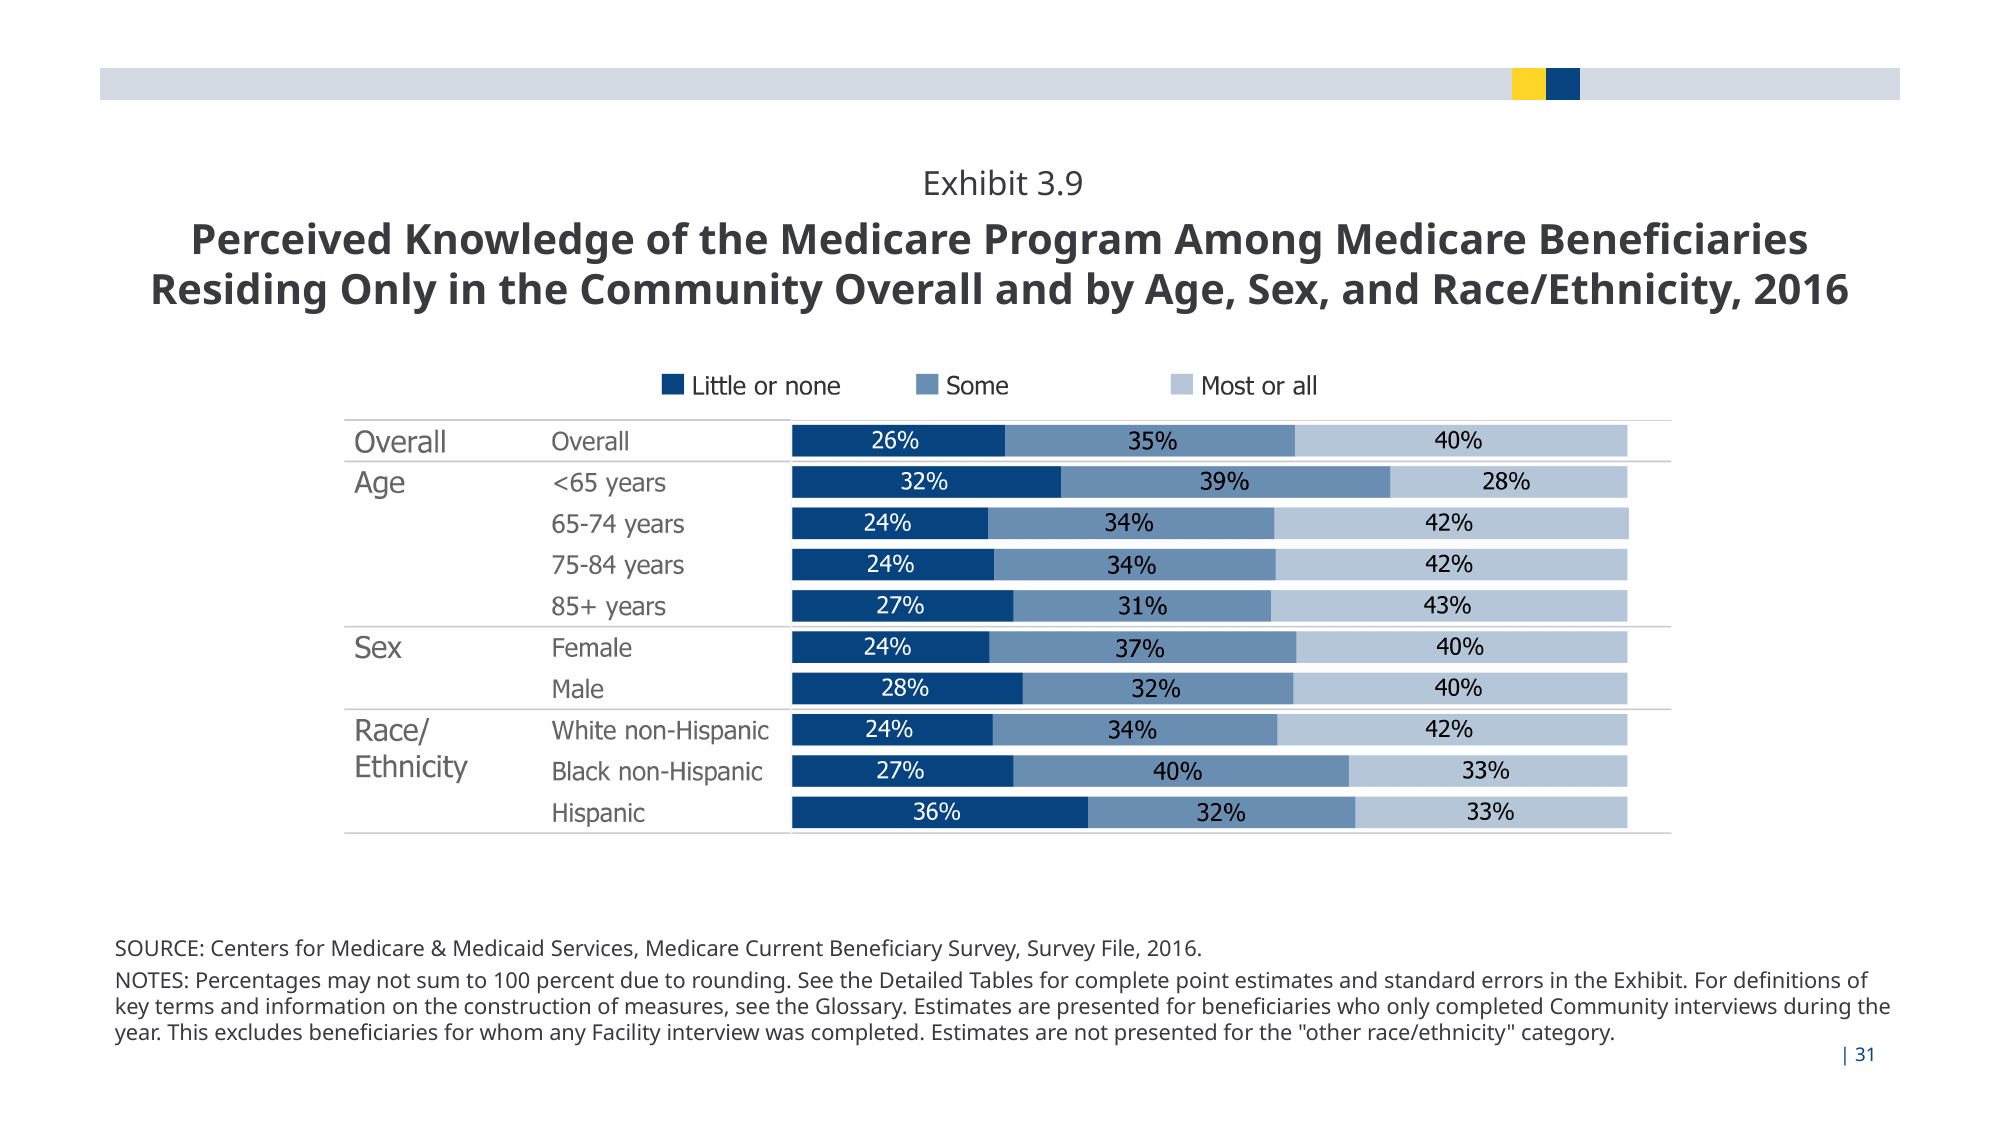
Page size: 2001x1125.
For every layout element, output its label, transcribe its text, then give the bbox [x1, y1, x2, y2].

picture [337, 358, 1679, 851]
title Exhibit 3.9 [99, 154, 1900, 213]
list SOURCE: Centers for Medicare & Medicaid Services, Medicare Current Beneficiary Survey, Survey File, 2016. NOTES: Percentages may not sum to 100 percent due to rounding. See the Detailed Tables for complete point estimates and standard errors in the Exhibit. For definitions of key terms and information on the construction of measures, see the Glossary. Estimates are presented for beneficiaries who only completed Community interviews during the year. This excludes beneficiaries for whom any Facility interview was completed. Estimates are not presented for the "other race/ethnicity" category. [99, 926, 1900, 1100]
list Perceived Knowledge of the Medicare Program Among Medicare Beneficiaries Residing Only in the Community Overall and by Age, Sex, and Race/Ethnicity, 2016 [99, 213, 1900, 300]
